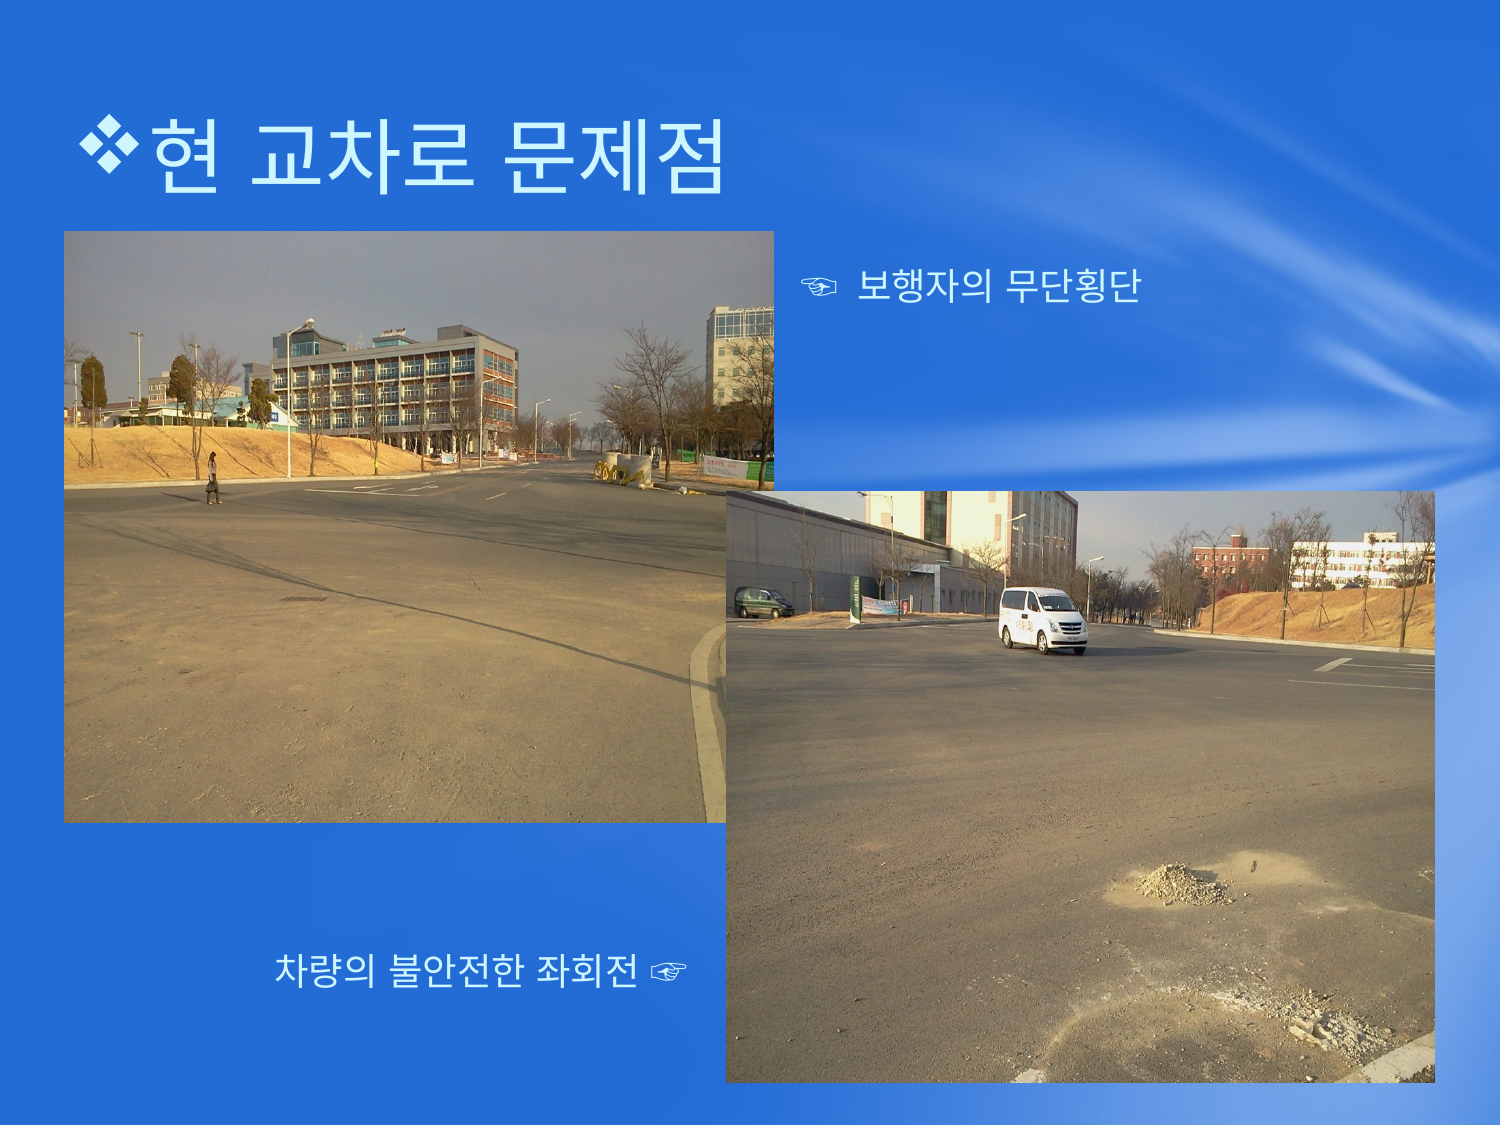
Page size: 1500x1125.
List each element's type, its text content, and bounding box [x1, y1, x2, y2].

text_box 차량의 불안전한 좌회전 ☞ [88, 940, 703, 1001]
text_box ☜ 보행자의 무단횡단 [785, 255, 1400, 315]
picture [726, 491, 1436, 1083]
title 현 교차로 문제점 [57, 37, 1318, 213]
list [64, 231, 774, 823]
